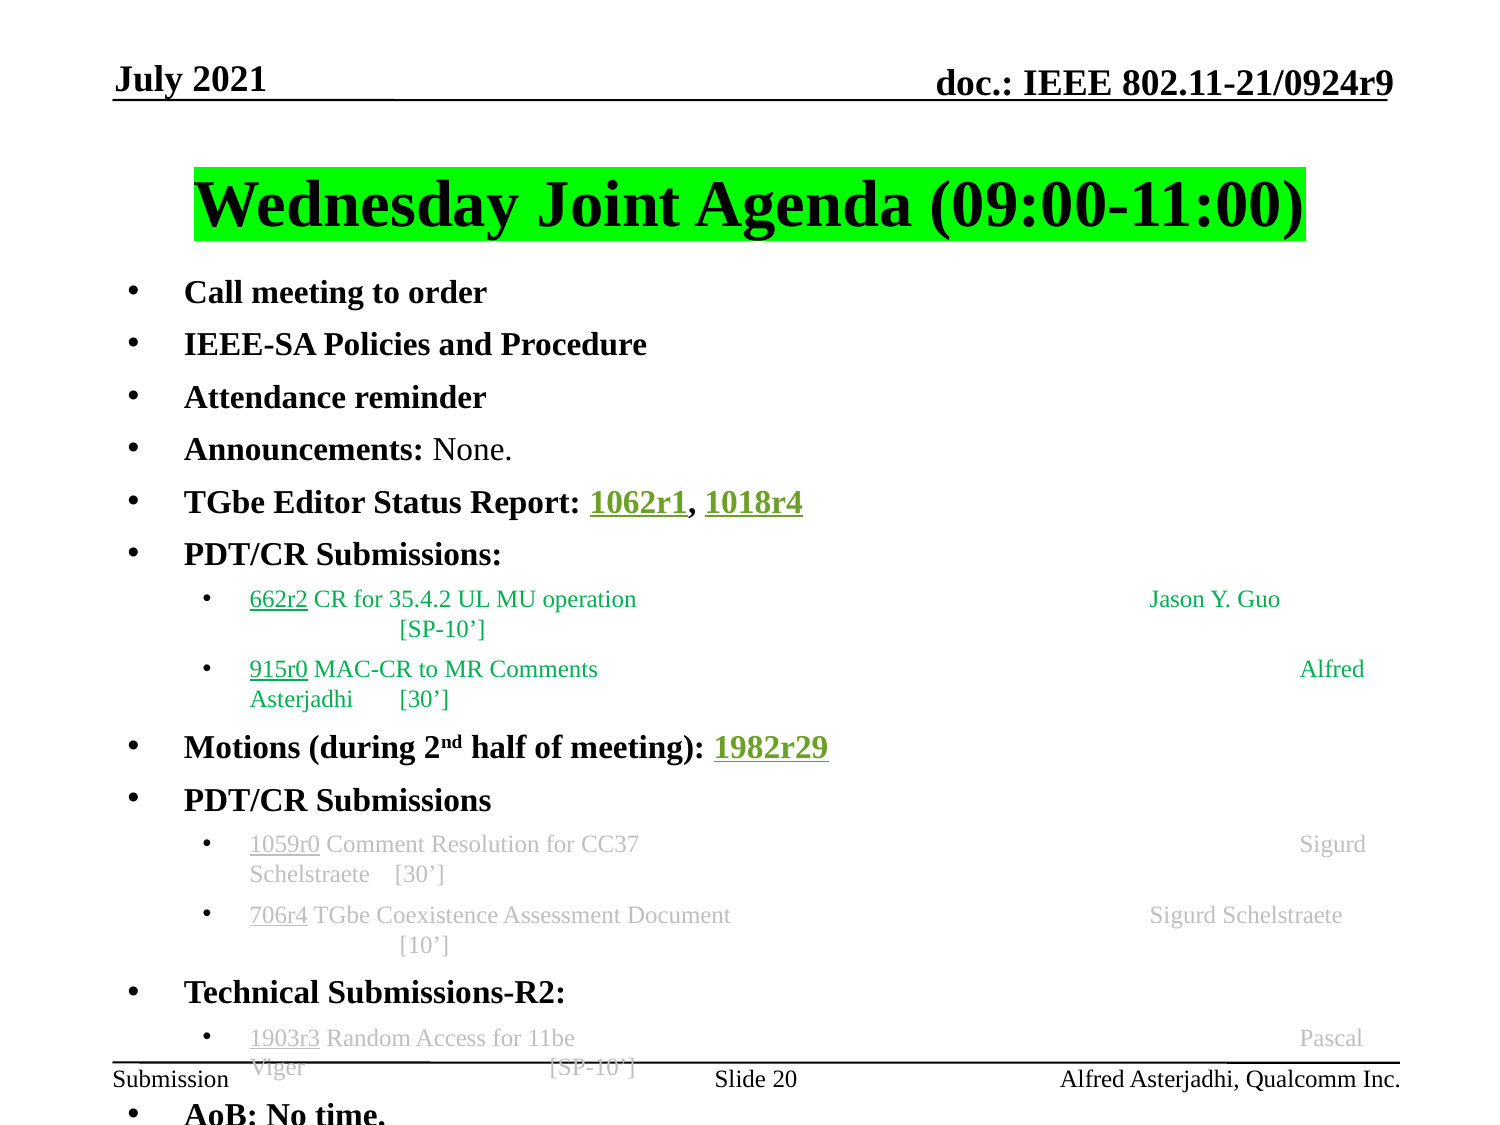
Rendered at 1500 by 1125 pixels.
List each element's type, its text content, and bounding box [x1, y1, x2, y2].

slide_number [114, 54, 423, 100]
title Wednesday Joint Agenda (09:00-11:00) [112, 112, 1388, 262]
slide_number Slide 20 [712, 1061, 800, 1123]
list Call meeting to order IEEE-SA Policies and Procedure Attendance reminder Announcements: None. TGbe Editor Status Report: 1062r1, 1018r4 PDT/CR Submissions: 662r2 CR for 35.4.2 UL MU operation Jason Y. Guo [SP-10’] 915r0 MAC-CR to MR Comments Alfred Asterjadhi [30’] Motions (during 2nd half of meeting): 1982r29 PDT/CR Submissions 1059r0 Comment Resolution for CC37 Sigurd Schelstraete [30’] 706r4 TGbe Coexistence Assessment Document Sigurd Schelstraete [10’] Technical Submissions-R2: 1903r3 Random Access for 11be Pascal Viger [SP-10’] AoB: No time. Recess [112, 262, 1388, 1063]
footer Alfred Asterjadhi, Qualcomm Inc. [878, 1061, 1402, 1093]
